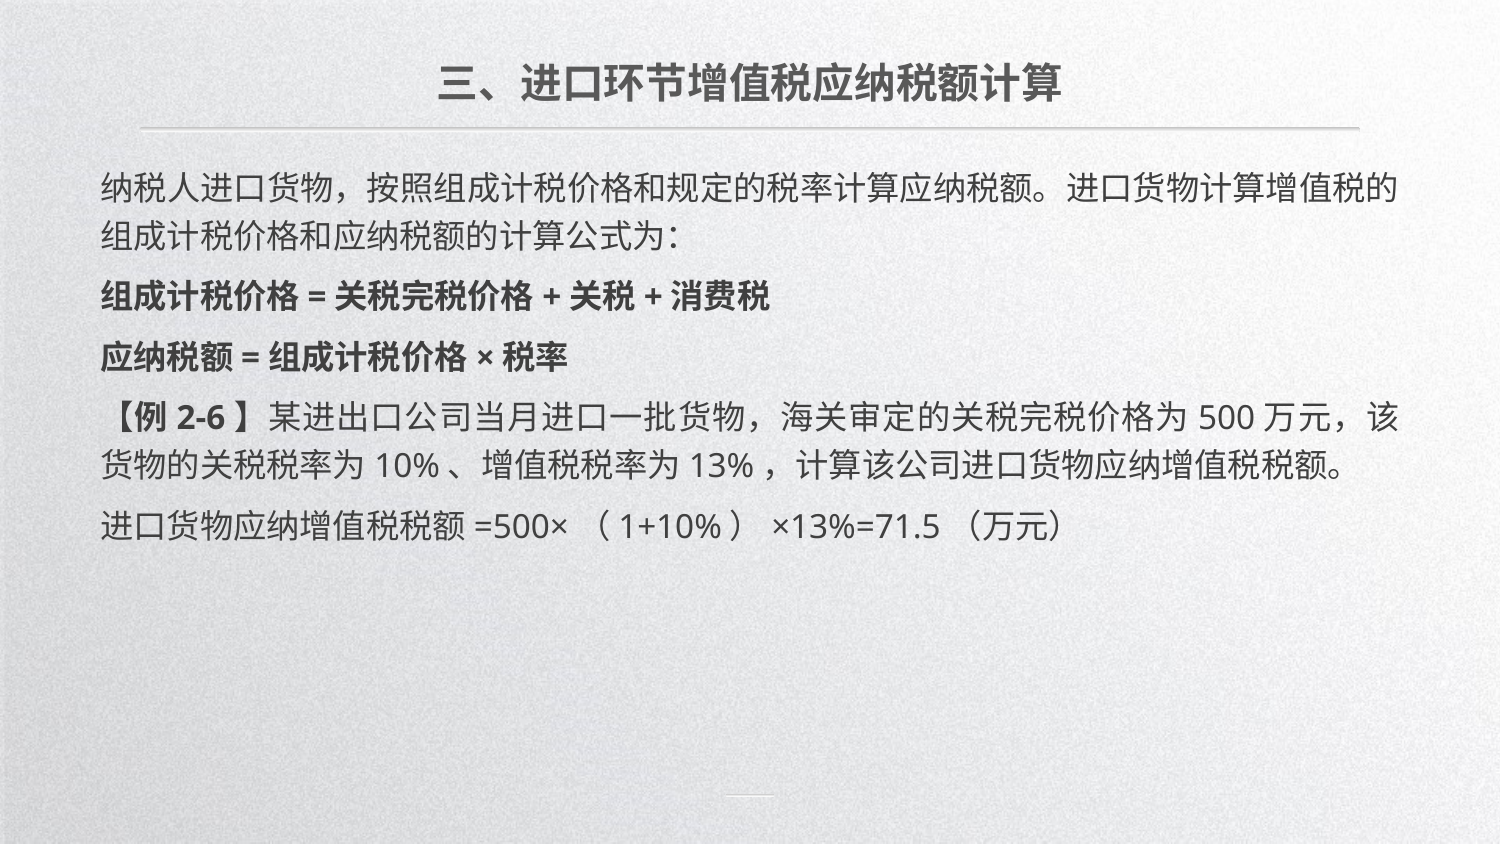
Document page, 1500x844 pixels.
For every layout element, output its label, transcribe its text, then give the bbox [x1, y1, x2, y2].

picture [0, 0, 1500, 844]
text_box 三、进口环节增值税应纳税额计算 [355, 51, 1145, 113]
text_box 纳税人进口货物，按照组成计税价格和规定的税率计算应纳税额。进口货物计算增值税的组成计税价格和应纳税额的计算公式为： 组成计税价格=关税完税价格+关税+消费税 应纳税额=组成计税价格×税率 【例2-6】某进出口公司当月进口一批货物，海关审定的关税完税价格为500万元，该货物的关税税率为10%、增值税税率为13%，计算该公司进口货物应纳增值税税额。 进口货物应纳增值税税额=500×（1+10%）×13%=71.5（万元） [100, 159, 1400, 606]
